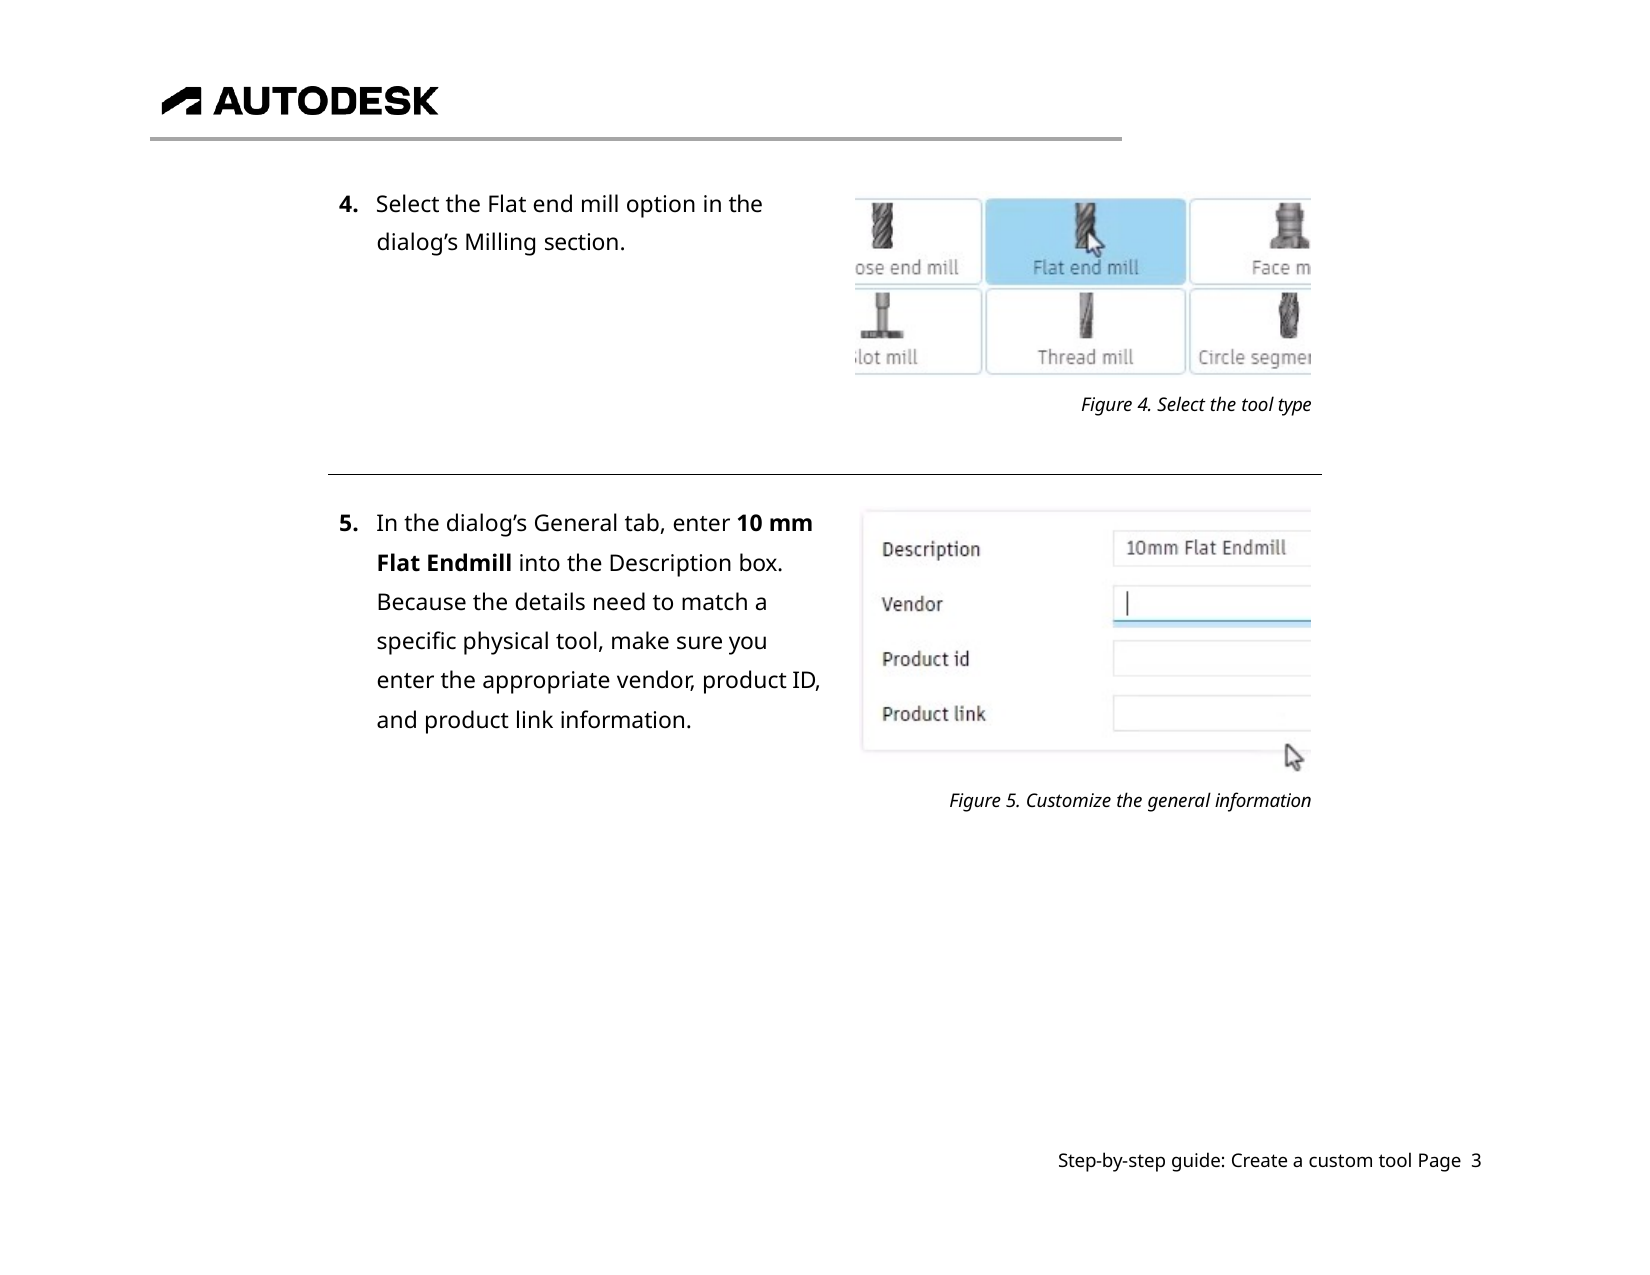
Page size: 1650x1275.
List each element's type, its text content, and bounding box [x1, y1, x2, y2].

picture [854, 190, 1311, 379]
picture [859, 506, 1311, 773]
table_cell 5. In the dialog’s General tab, enter 10 mm Flat Endmill into the Description box. Because the details need to match a specific physical tool, make sure you enter the appropriate vendor, product ID, and product link information. [328, 475, 839, 824]
picture [161, 86, 439, 115]
slide_number Step-by-step guide: Create a custom tool Page 10 [1056, 1145, 1509, 1275]
table_header 4. Select the Flat end mill option in the dialog’s Milling section. [328, 187, 839, 474]
table_header Figure 4. Select the tool type [839, 187, 1322, 474]
table_cell Figure 5. Customize the general information [839, 475, 1322, 824]
